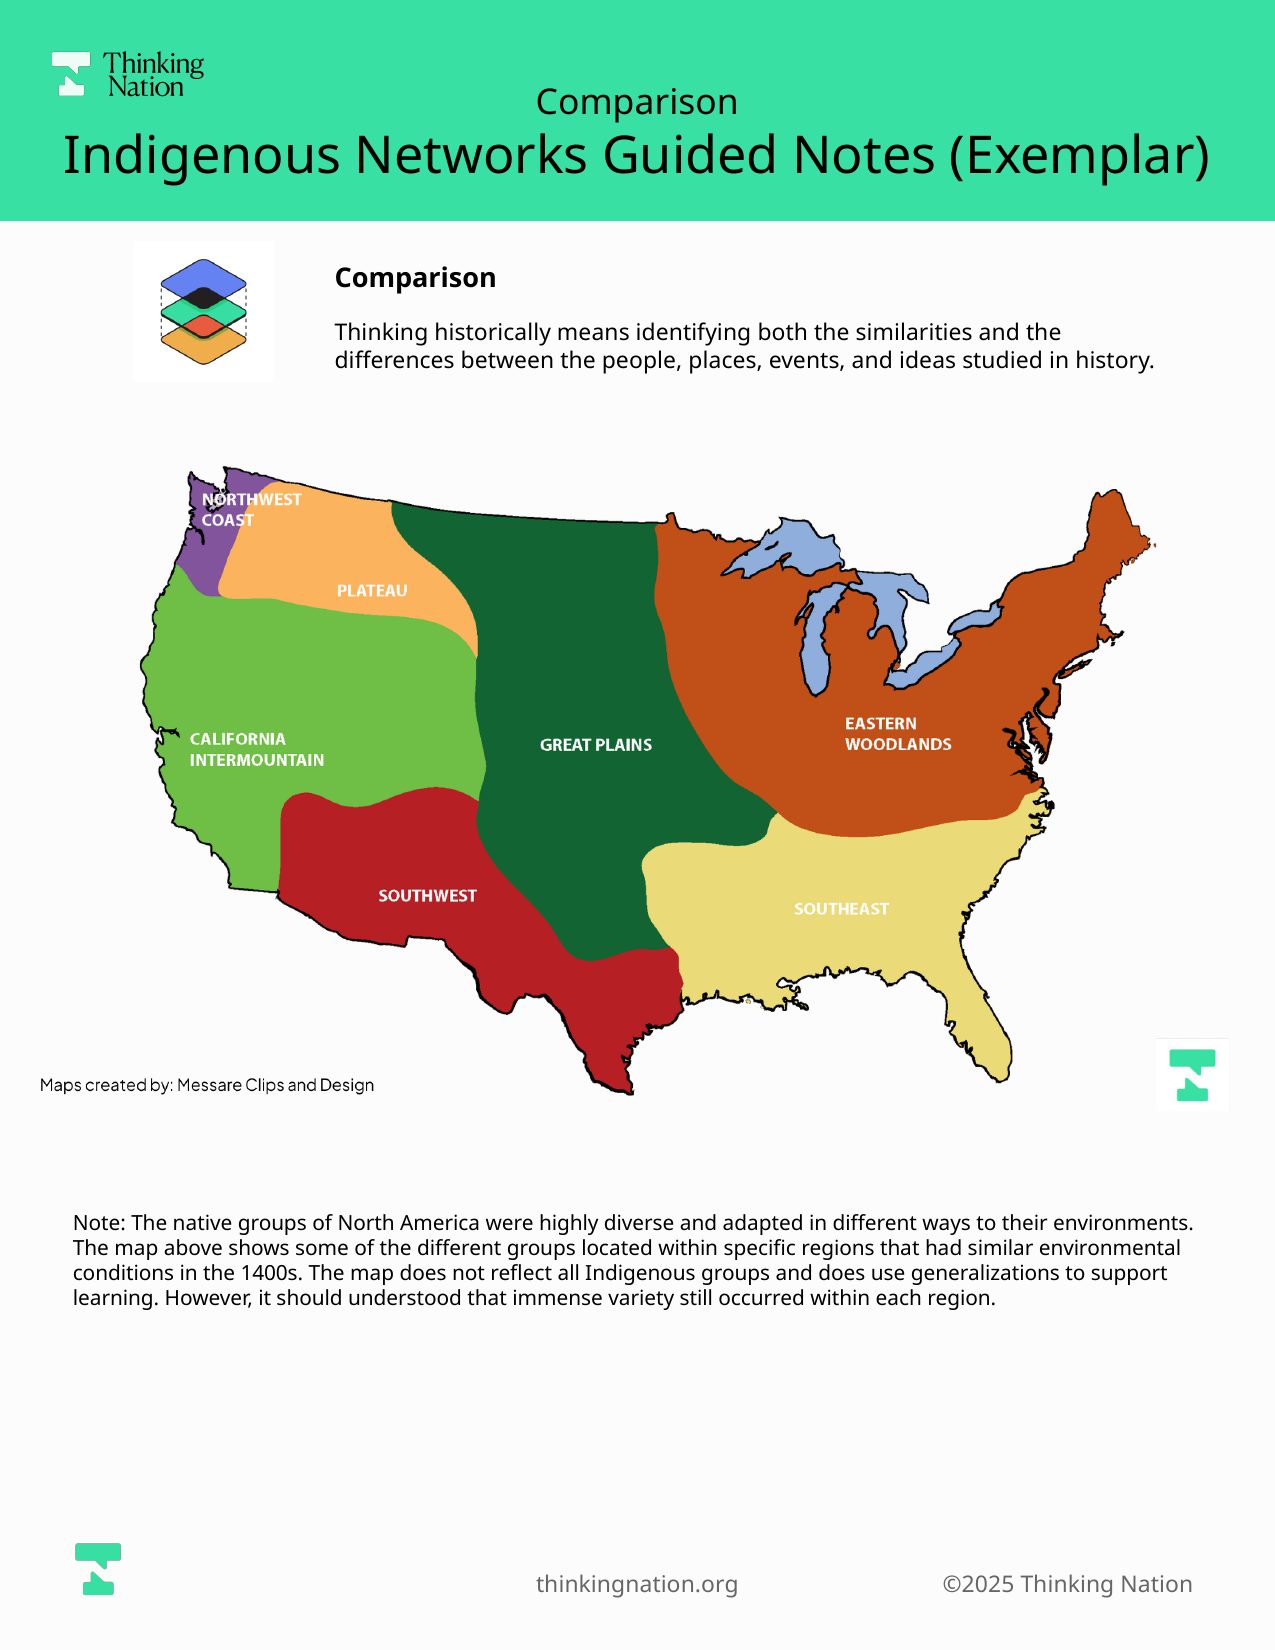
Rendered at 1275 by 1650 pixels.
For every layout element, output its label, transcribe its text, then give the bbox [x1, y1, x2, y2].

text_box Note: The native groups of North America were highly diverse and adapted in different ways to their environments. The map above shows some of the different groups located within specific regions that had similar environmental conditions in the 1400s. The map does not reflect all Indigenous groups and does use generalizations to support learning. However, it should understood that immense variety still occurred within each region. [57, 1194, 1218, 1325]
text_box Comparison Thinking historically means identifying both the similarities and the differences between the people, places, events, and ideas studied in history. [315, 241, 1208, 382]
picture [35, 37, 210, 110]
text_box Comparison Indigenous Networks Guided Notes (Exemplar) [0, 0, 1275, 221]
text_box thinkingnation.org [486, 1553, 789, 1605]
picture [133, 240, 274, 382]
picture [28, 438, 1243, 1122]
picture [62, 1533, 134, 1605]
text_box ©2025 Thinking Nation [907, 1553, 1210, 1605]
